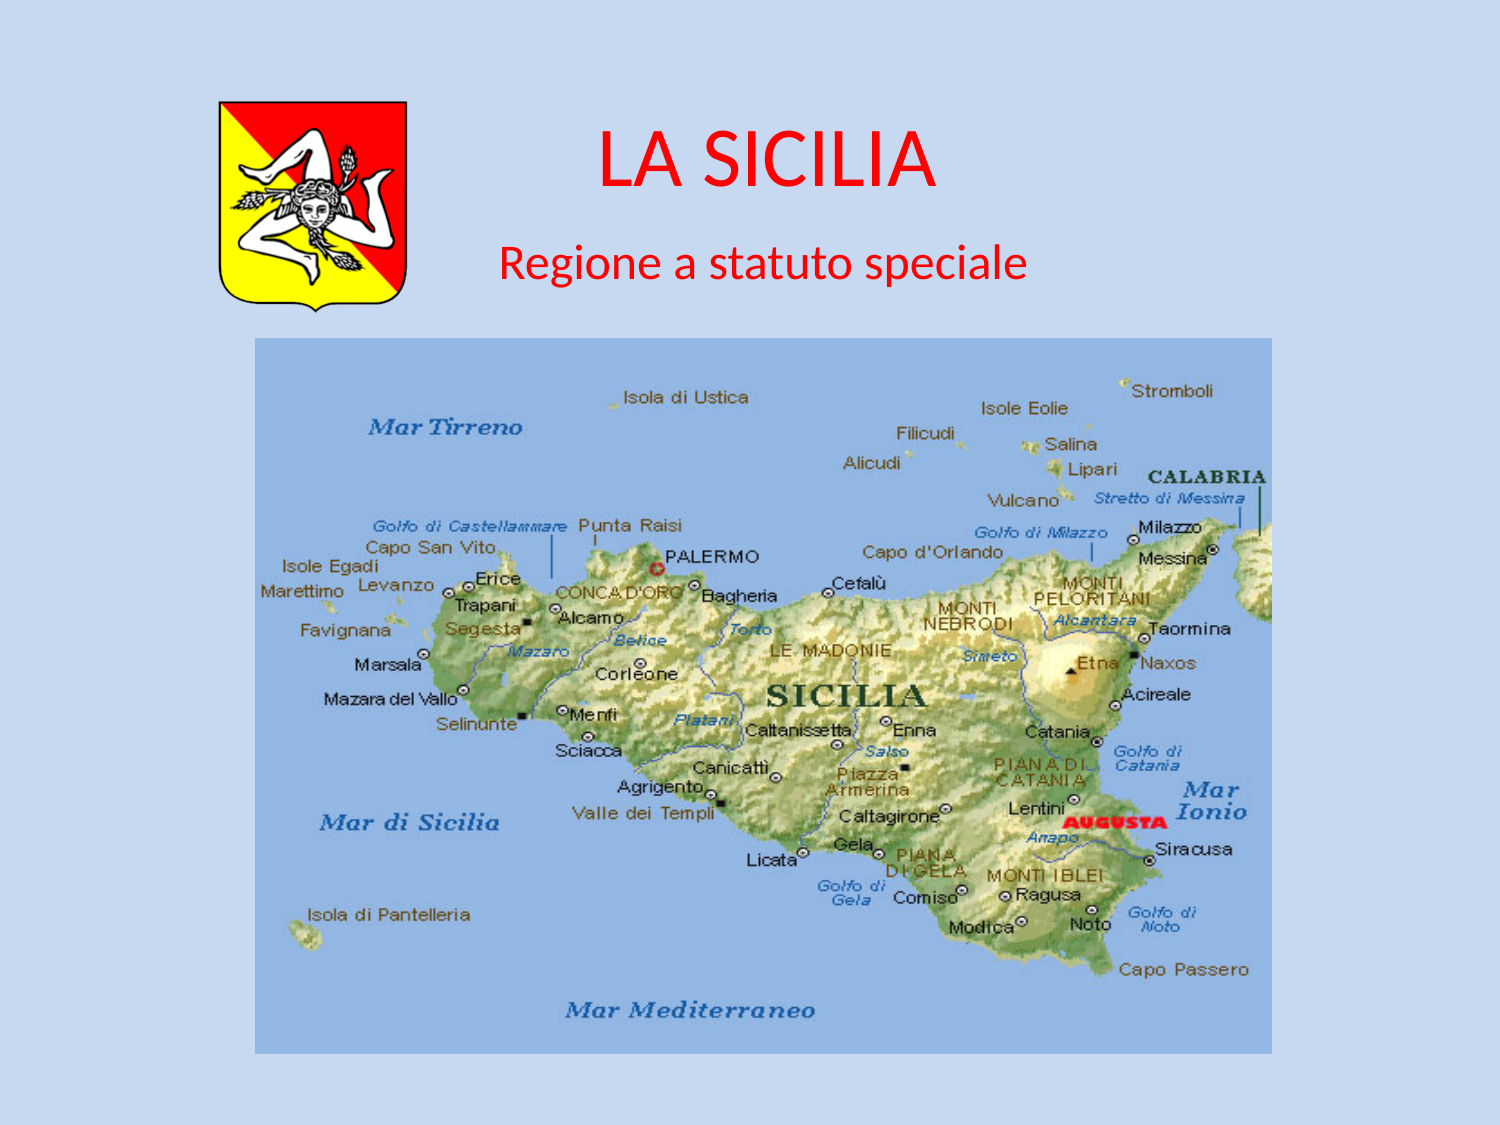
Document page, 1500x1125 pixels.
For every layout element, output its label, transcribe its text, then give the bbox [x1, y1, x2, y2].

subtitle Regione a statuto speciale [412, 221, 1313, 317]
picture [255, 337, 1272, 1054]
picture [217, 101, 408, 314]
title LA SICILIA [218, 93, 1317, 212]
